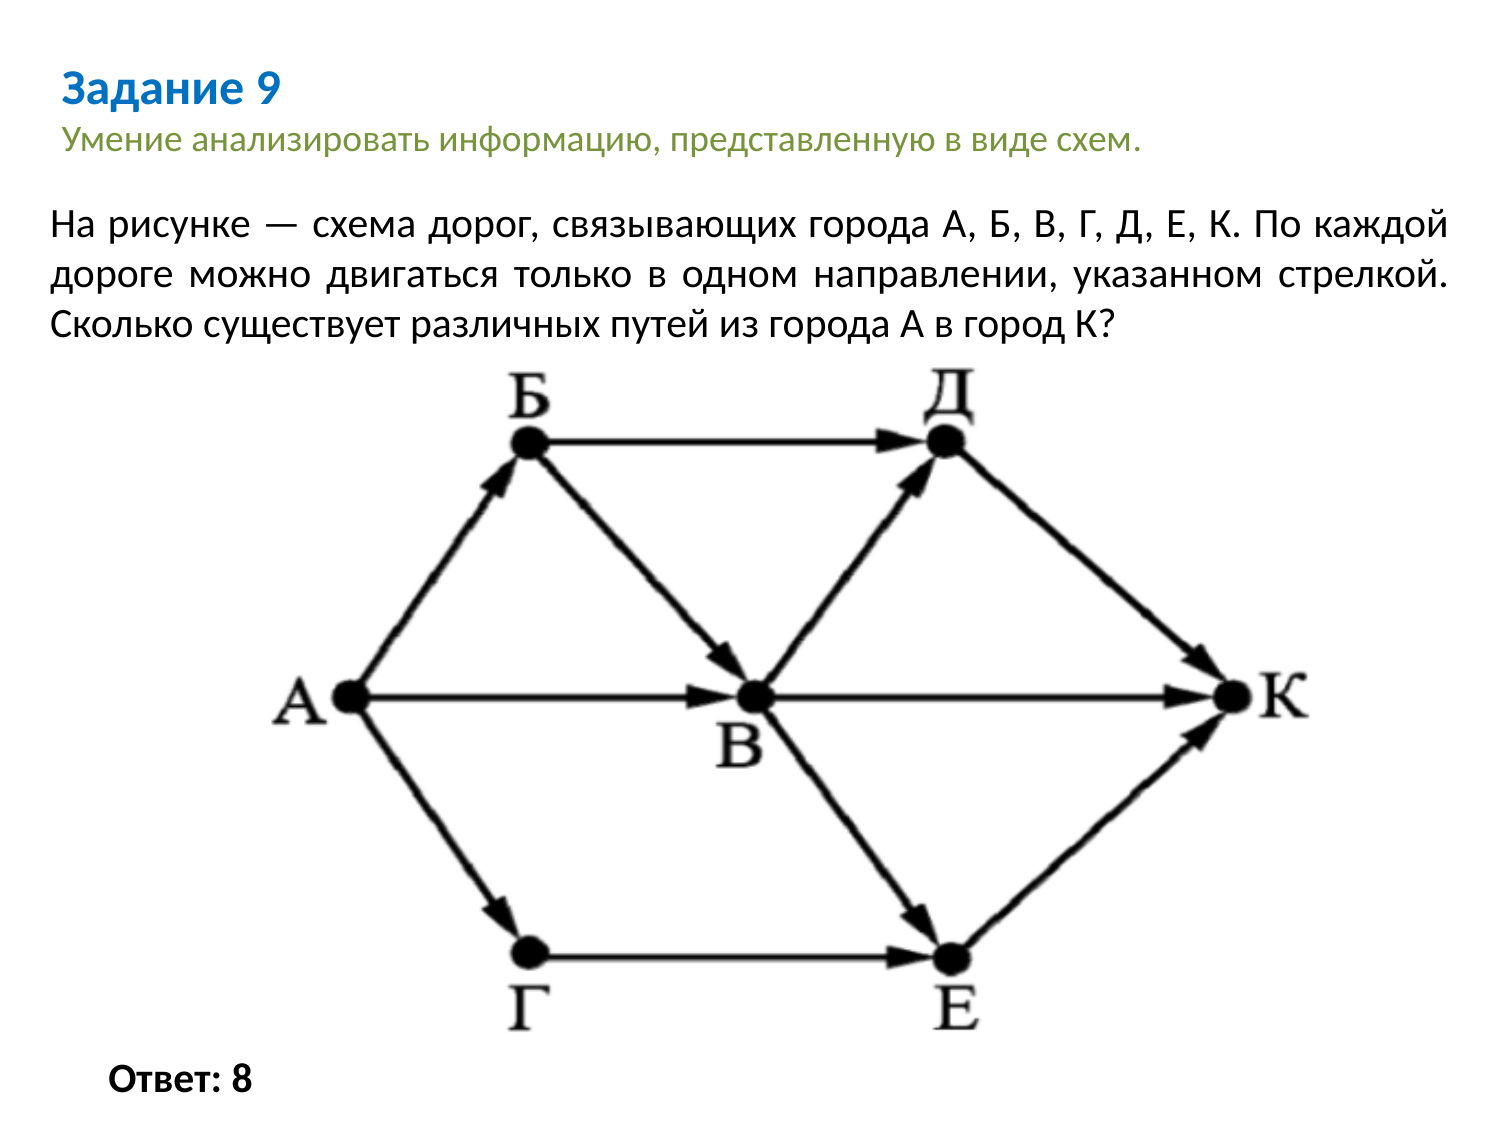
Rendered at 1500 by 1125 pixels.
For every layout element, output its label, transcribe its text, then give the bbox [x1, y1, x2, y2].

text_box Задание 9 Умение анализировать информацию, представленную в виде схем. [46, 46, 1442, 167]
picture [222, 351, 1337, 1055]
text_box Ответ: 8 [93, 1042, 268, 1108]
text_box На рисунке — схема дорог, связывающих города А, Б, В, Г, Д, Е, К. По каждой дороге можно двигаться только в одном направлении, указанном стрелкой. Сколько существует различных путей из города А в город К? [35, 188, 1465, 354]
